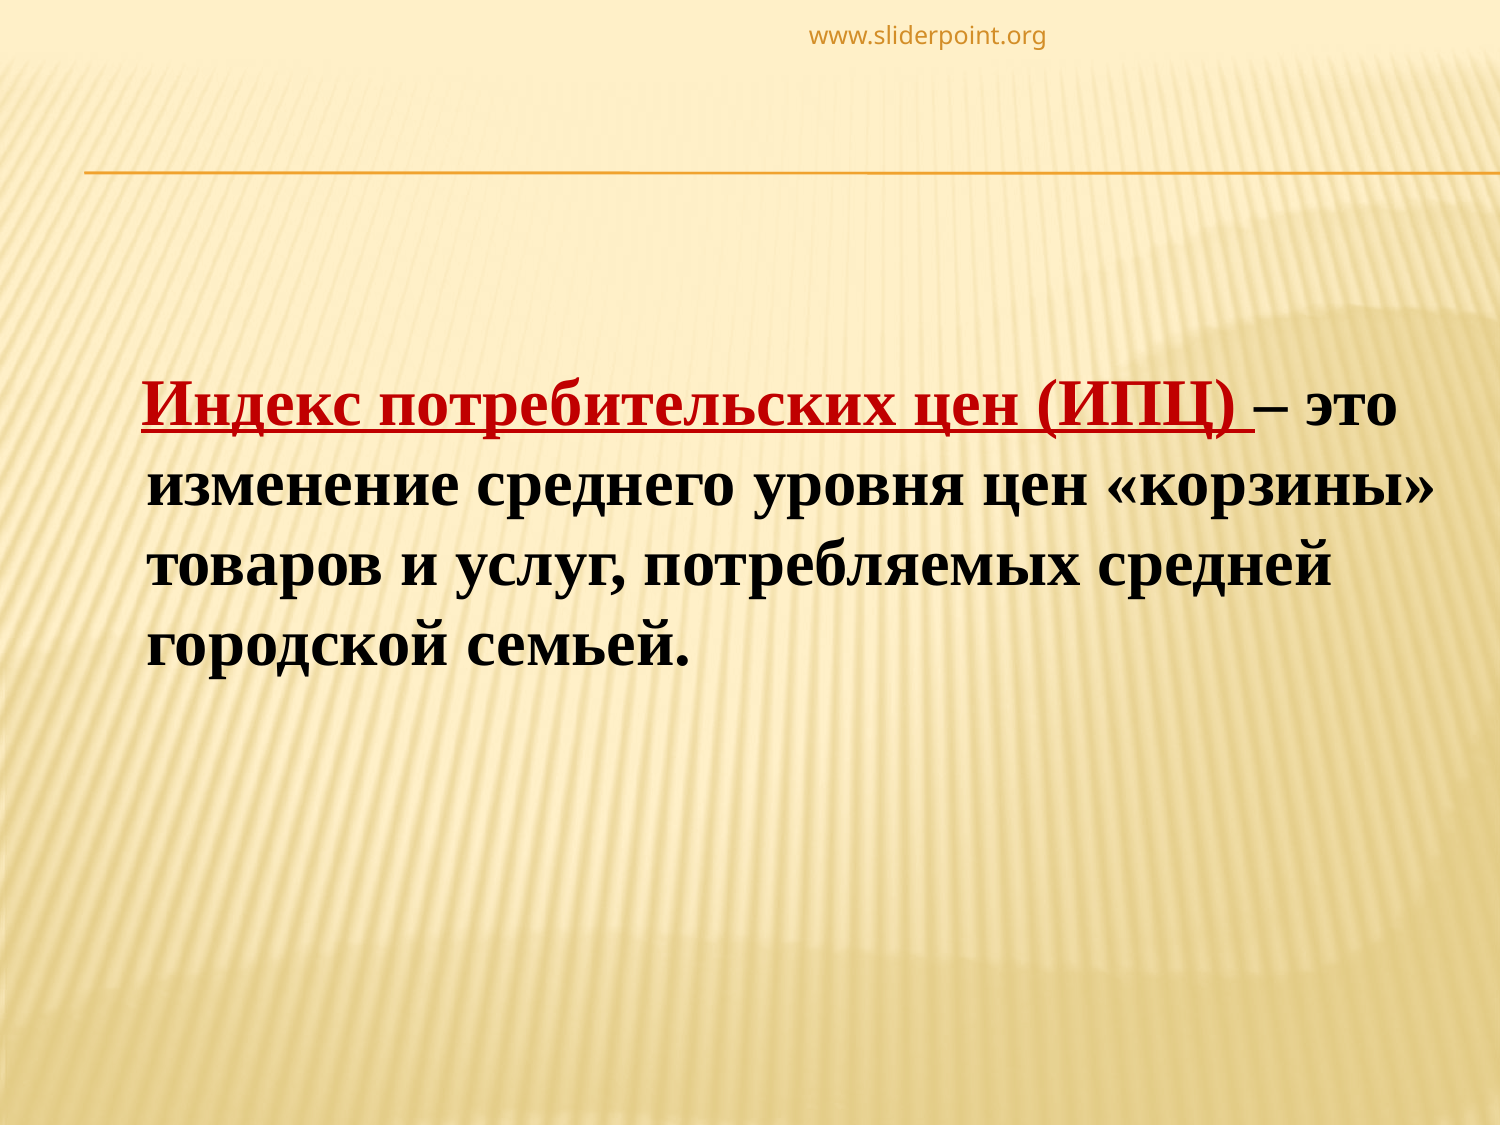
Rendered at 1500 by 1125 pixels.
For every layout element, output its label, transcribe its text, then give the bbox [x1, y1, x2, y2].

footer www.sliderpoint.org [587, 12, 1063, 60]
list Индекс потребительских цен (ИПЦ) – это изменение среднего уровня цен «корзины» товаров и услуг, потребляемых средней городской семьей. [75, 257, 1500, 1001]
